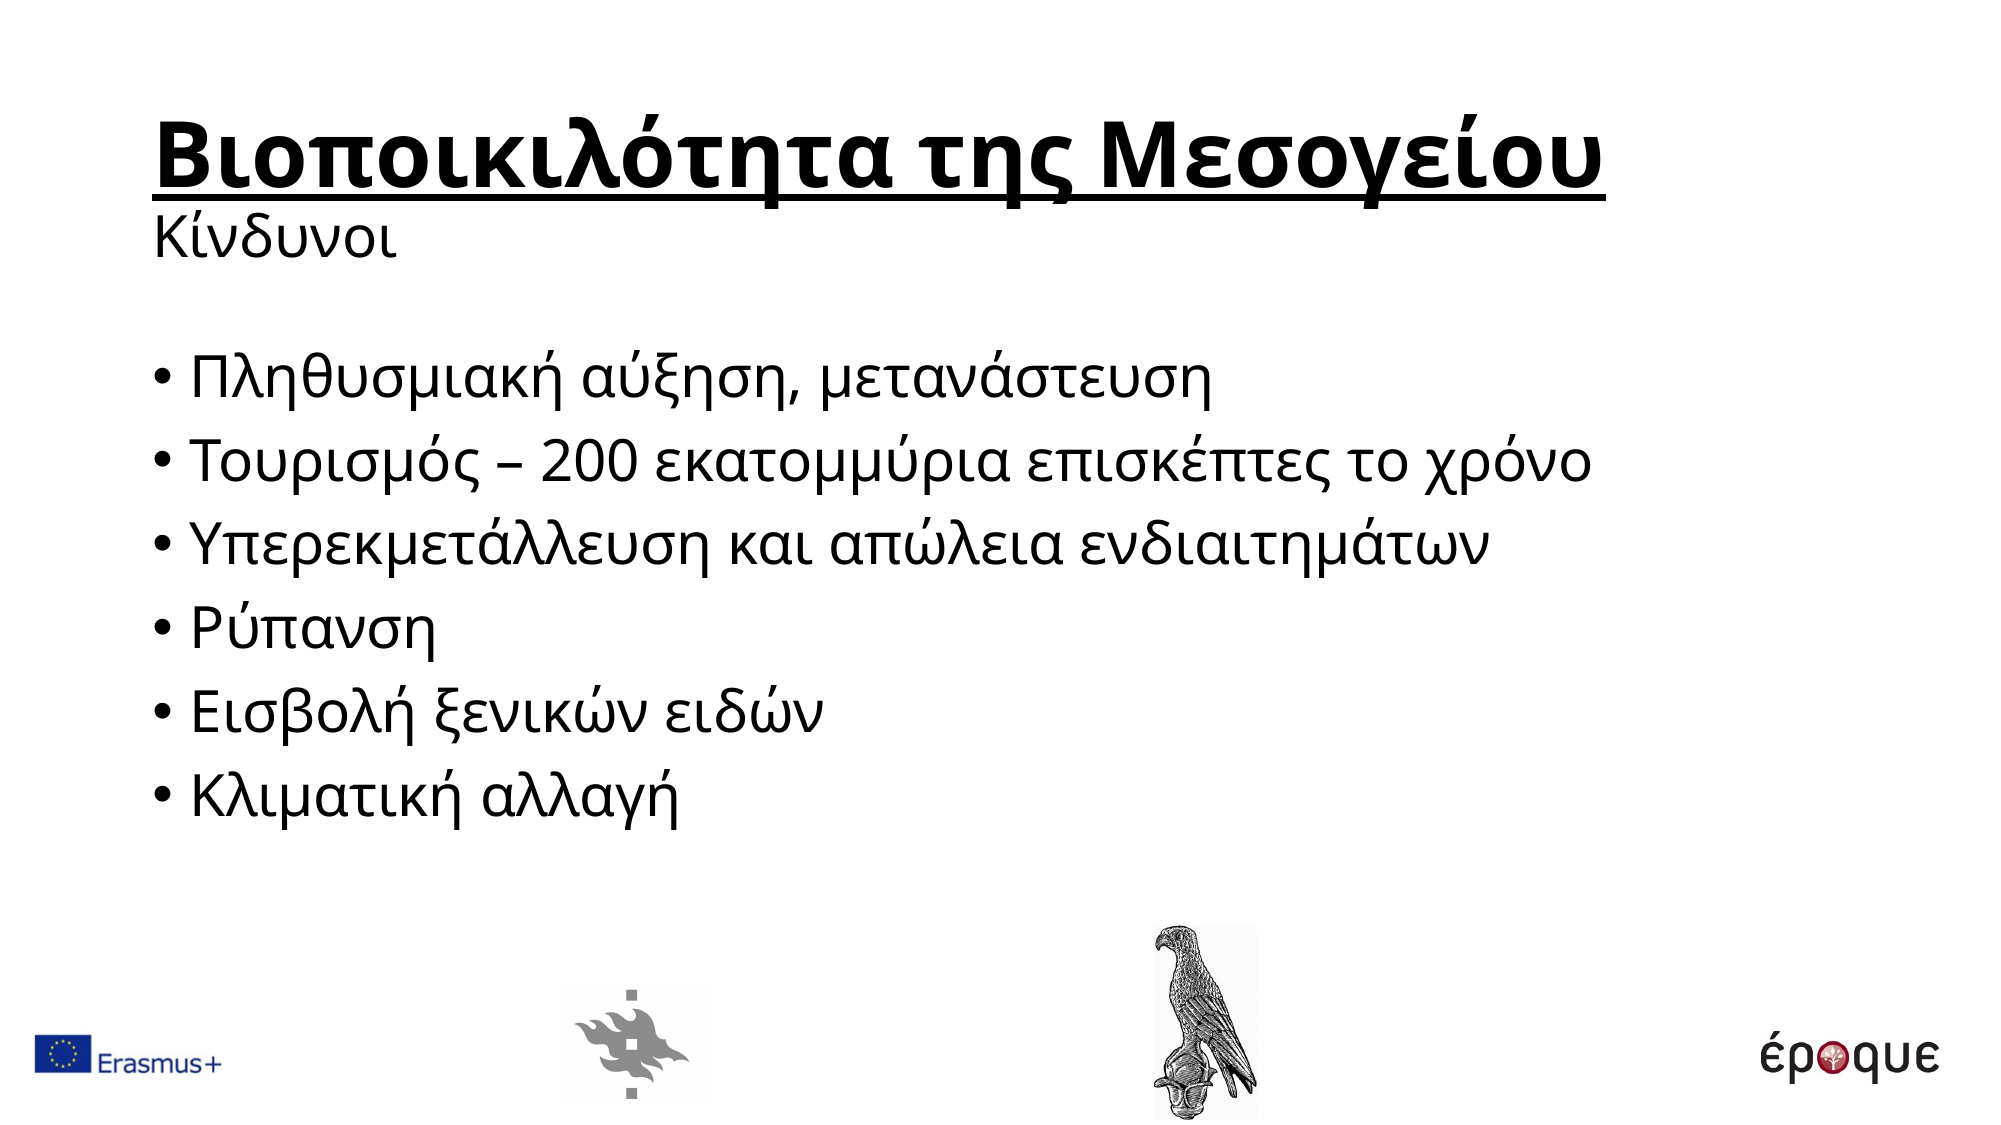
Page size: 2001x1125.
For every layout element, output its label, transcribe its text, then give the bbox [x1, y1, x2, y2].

picture [1761, 1031, 1939, 1084]
picture [1154, 925, 1258, 1120]
title Bιοποικιλότητα της Μεσογείου Κίνδυνοι [137, 59, 1863, 319]
picture [556, 981, 712, 1107]
picture [33, 1024, 223, 1084]
list Πληθυσμιακή αύξηση, μετανάστευση Toυρισμός – 200 εκατομμύρια επισκέπτες το χρόνο Υπερεκμετάλλευση και απώλεια ενδιαιτημάτων Ρύπανση Εισβολή ξενικών ειδών Κλιματική αλλαγή [137, 339, 1863, 1011]
